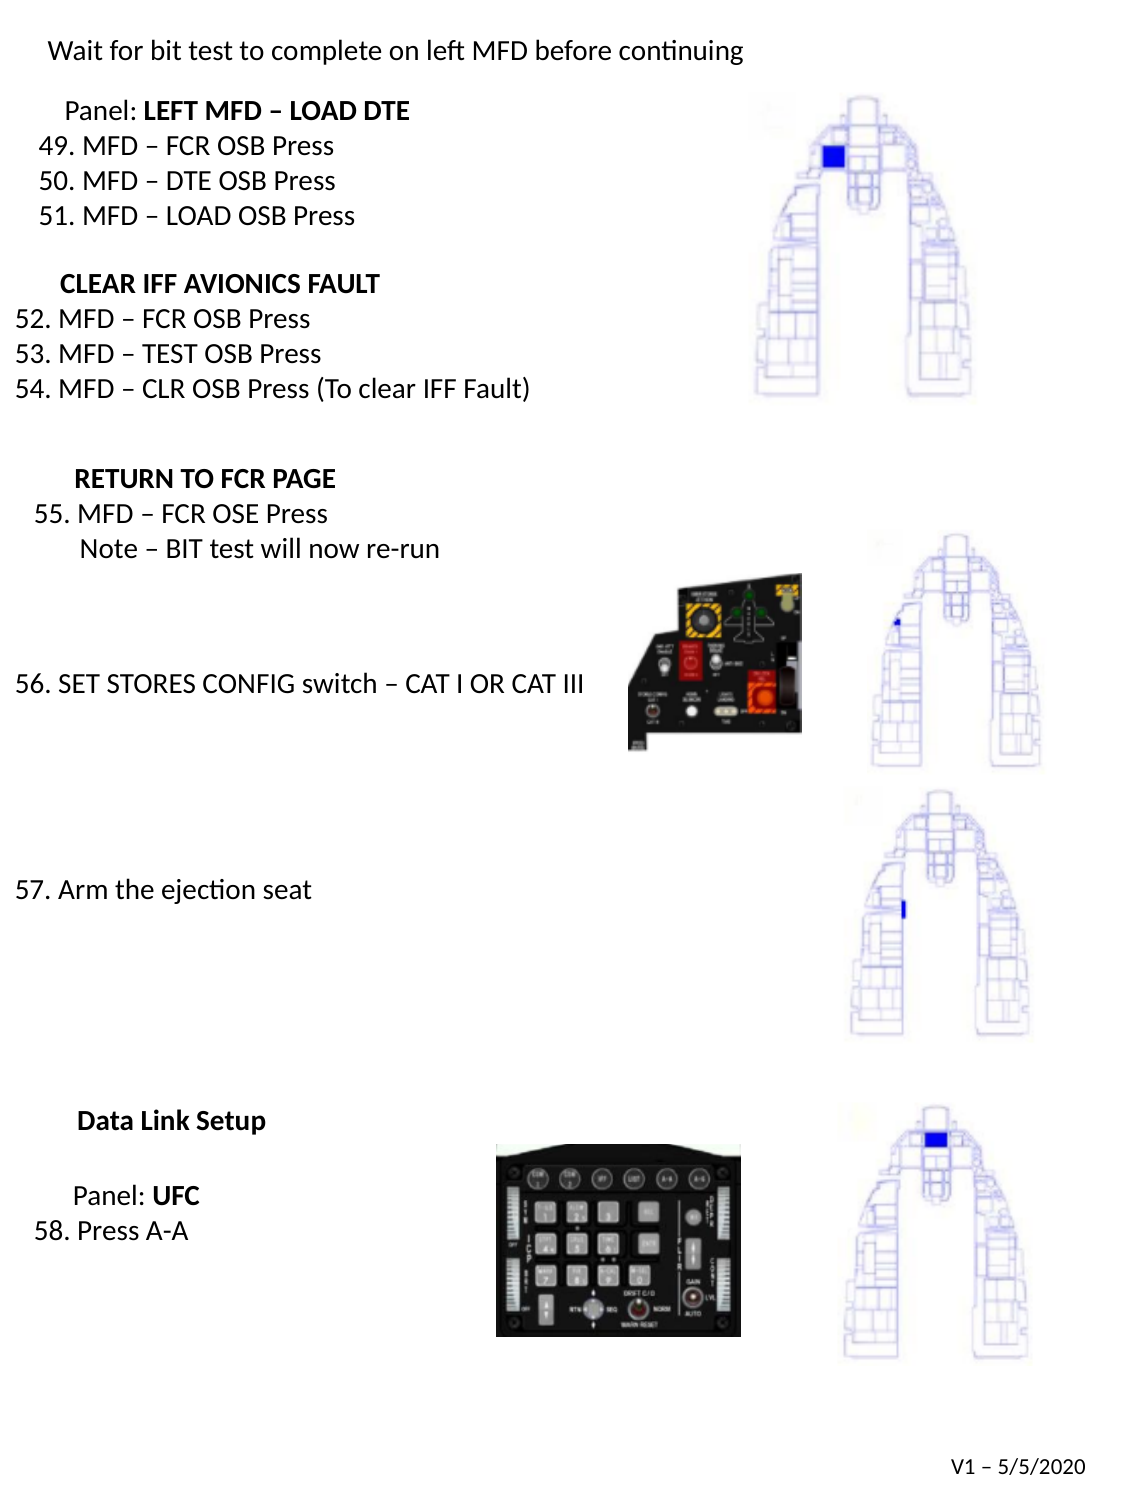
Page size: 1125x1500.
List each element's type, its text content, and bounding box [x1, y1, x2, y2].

picture [496, 1144, 741, 1337]
picture [740, 84, 990, 410]
text_box RETURN TO FCR PAGE 55. MFD – FCR OSE Press Note – BIT test will now re-run [19, 451, 467, 572]
picture [830, 1093, 1035, 1366]
picture [835, 523, 1052, 1046]
text_box Panel: UFC 58. Press A-A [19, 1168, 467, 1289]
text_box Data Link Setup [62, 1093, 310, 1144]
text_box CLEAR IFF AVIONICS FAULT 52. MFD – FCR OSB Press 53. MFD – TEST OSB Press 54. MFD – CLR OSB Press (To clear IFF Fault) [0, 257, 582, 412]
picture [628, 573, 802, 755]
text_box 57. Arm the ejection seat [0, 862, 372, 913]
text_box Panel: LEFT MFD – LOAD DTE 49. MFD – FCR OSB Press 50. MFD – DTE OSB Press 51. MFD – LOAD OSB Press [23, 83, 446, 274]
text_box V1 – 5/5/2020 [936, 1444, 1125, 1487]
text_box Wait for bit test to complete on left MFD before continuing [32, 24, 1003, 74]
text_box 56. SET STORES CONFIG switch – CAT I OR CAT III [0, 657, 628, 707]
